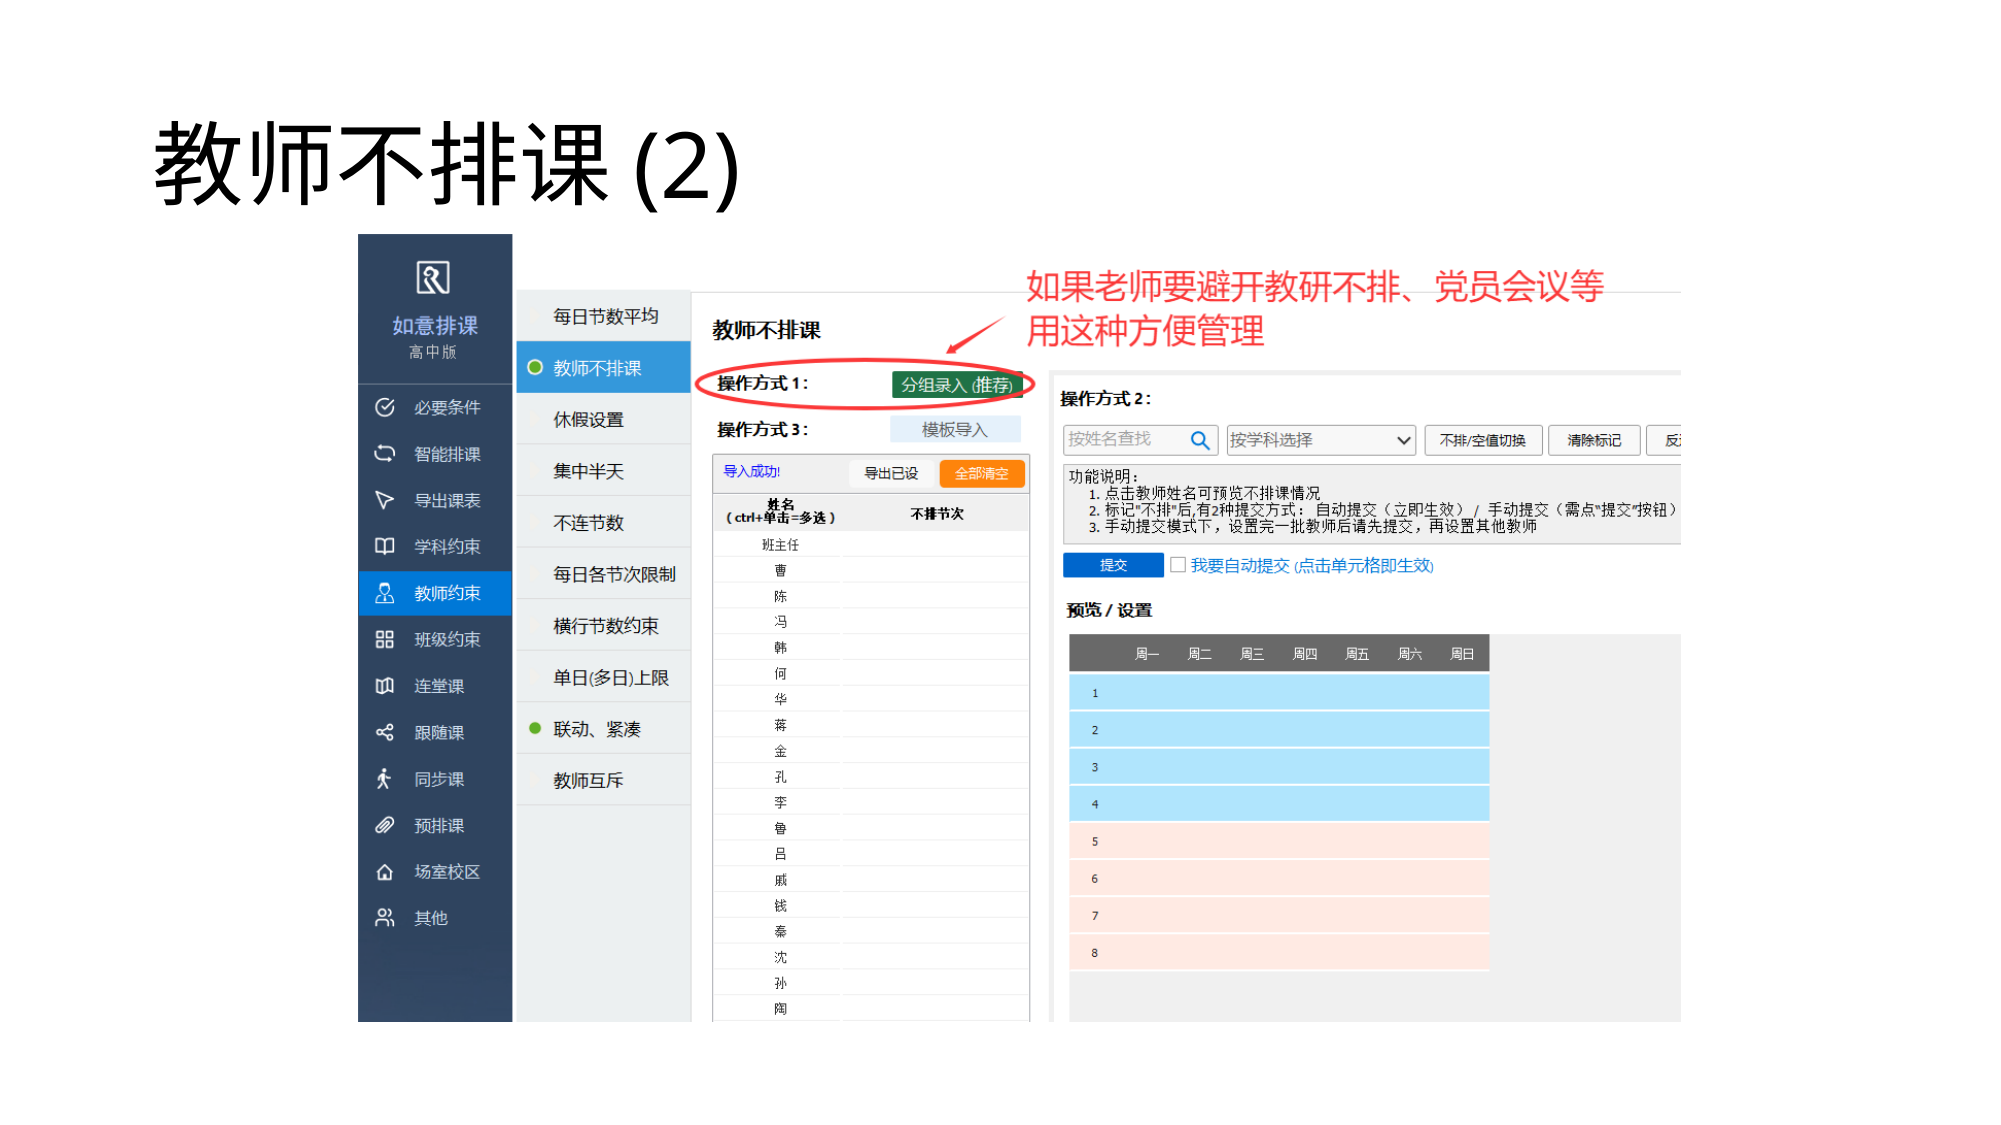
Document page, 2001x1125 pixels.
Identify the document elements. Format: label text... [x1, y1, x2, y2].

title 教师不排课(2) [137, 59, 1863, 278]
picture [358, 234, 1681, 1022]
